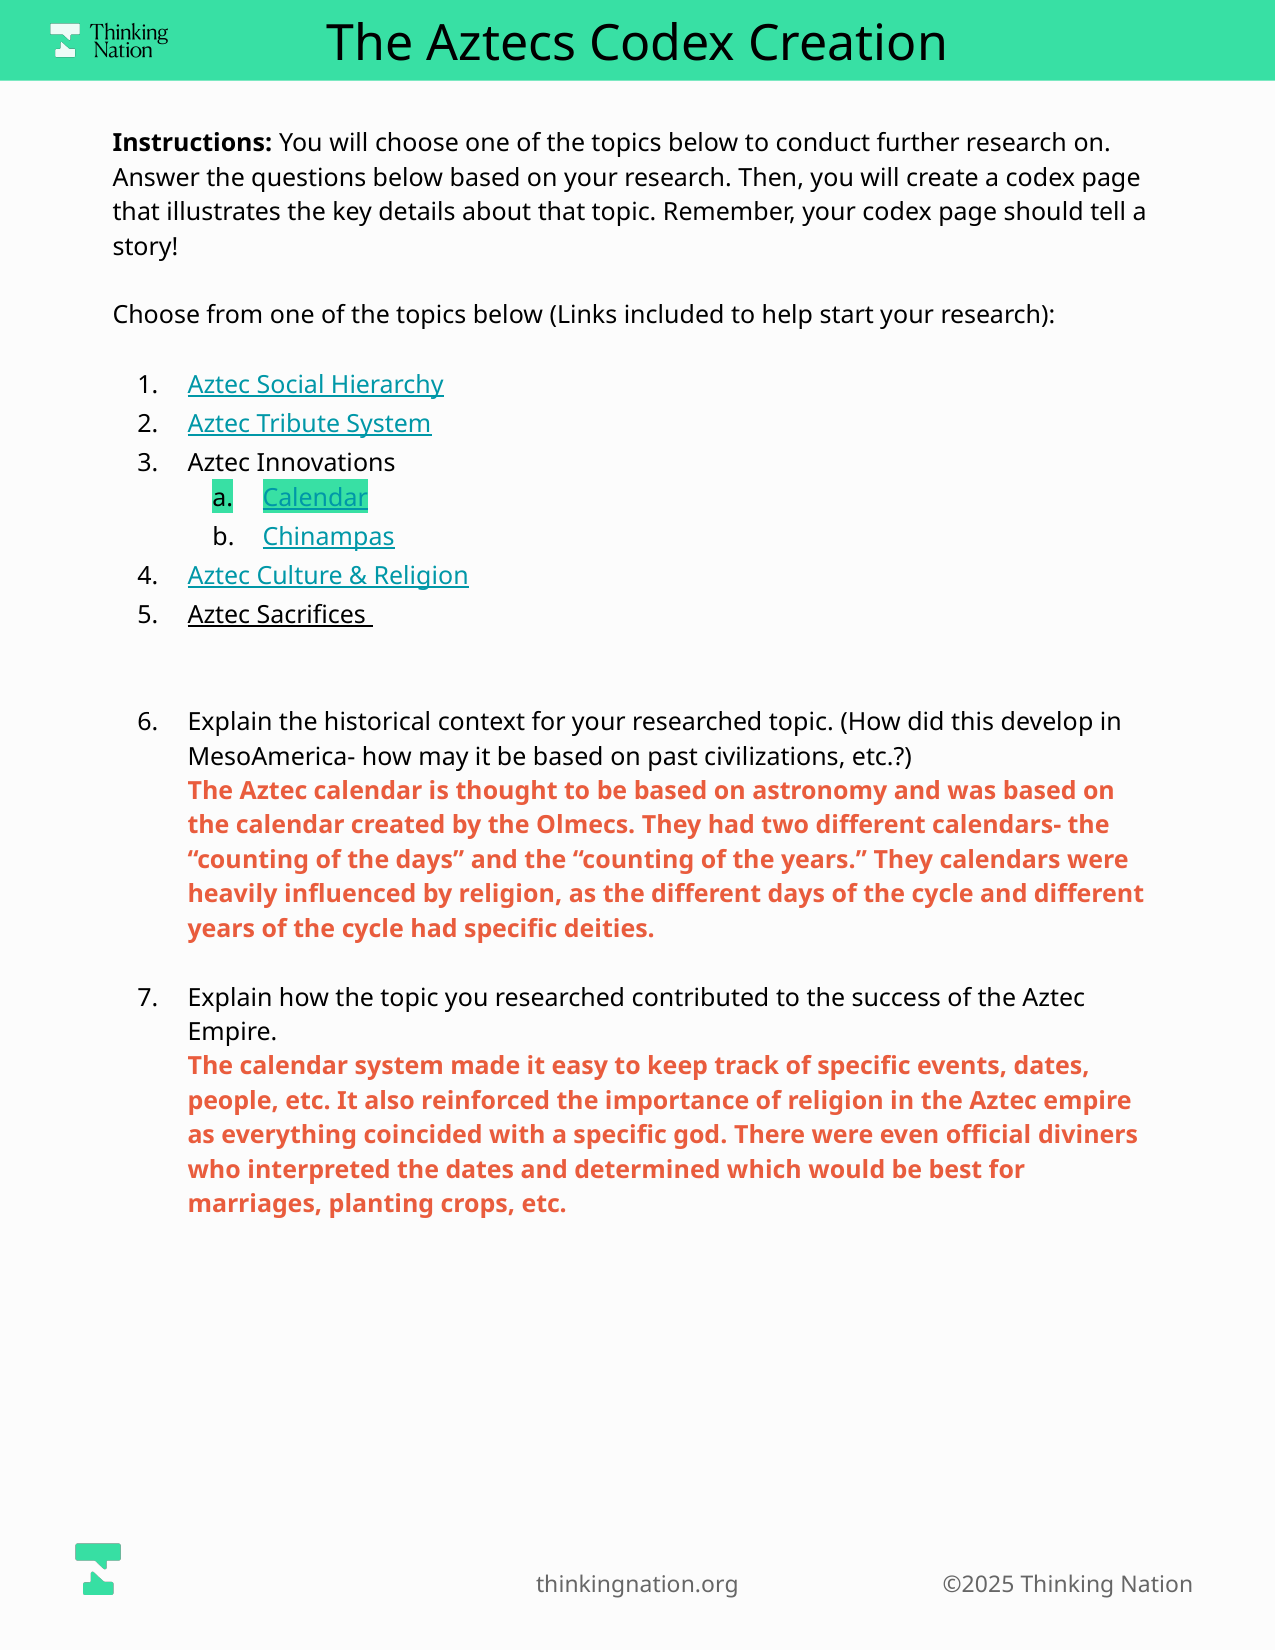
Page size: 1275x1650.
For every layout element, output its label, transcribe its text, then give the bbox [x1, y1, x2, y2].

text_box The Aztecs Codex Creation [0, 0, 1275, 81]
picture [62, 1533, 134, 1605]
text_box Instructions: You will choose one of the topics below to conduct further research on. Answer the questions below based on your research. Then, you will create a codex page that illustrates the key details about that topic. Remember, your codex page should tell a story! Choose from one of the topics below (Links included to help start your research): Aztec Social Hierarchy Aztec Tribute System Aztec Innovations Calendar Chinampas Aztec Culture & Religion Aztec Sacrifices Explain the historical context for your researched topic. (How did this develop in MesoAmerica- how may it be based on past civilizations, etc.?) The Aztec calendar is thought to be based on astronomy and was based on the calendar created by the Olmecs. They had two different calendars- the “counting of the days” and the “counting of the years.” They calendars were heavily influenced by religion, as the different days of the cycle and different years of the cycle had specific deities. Explain how the topic you researched contributed to the success of the Aztec Empire. The calendar system made it easy to keep track of specific events, dates, people, etc. It also reinforced the importance of religion in the Aztec empire as everything coincided with a specific god. There were even official diviners who interpreted the dates and determined which would be best for marriages, planting crops, etc. [97, 107, 1178, 1405]
text_box ©2025 Thinking Nation [907, 1553, 1210, 1605]
text_box thinkingnation.org [486, 1553, 789, 1605]
picture [36, 12, 172, 69]
